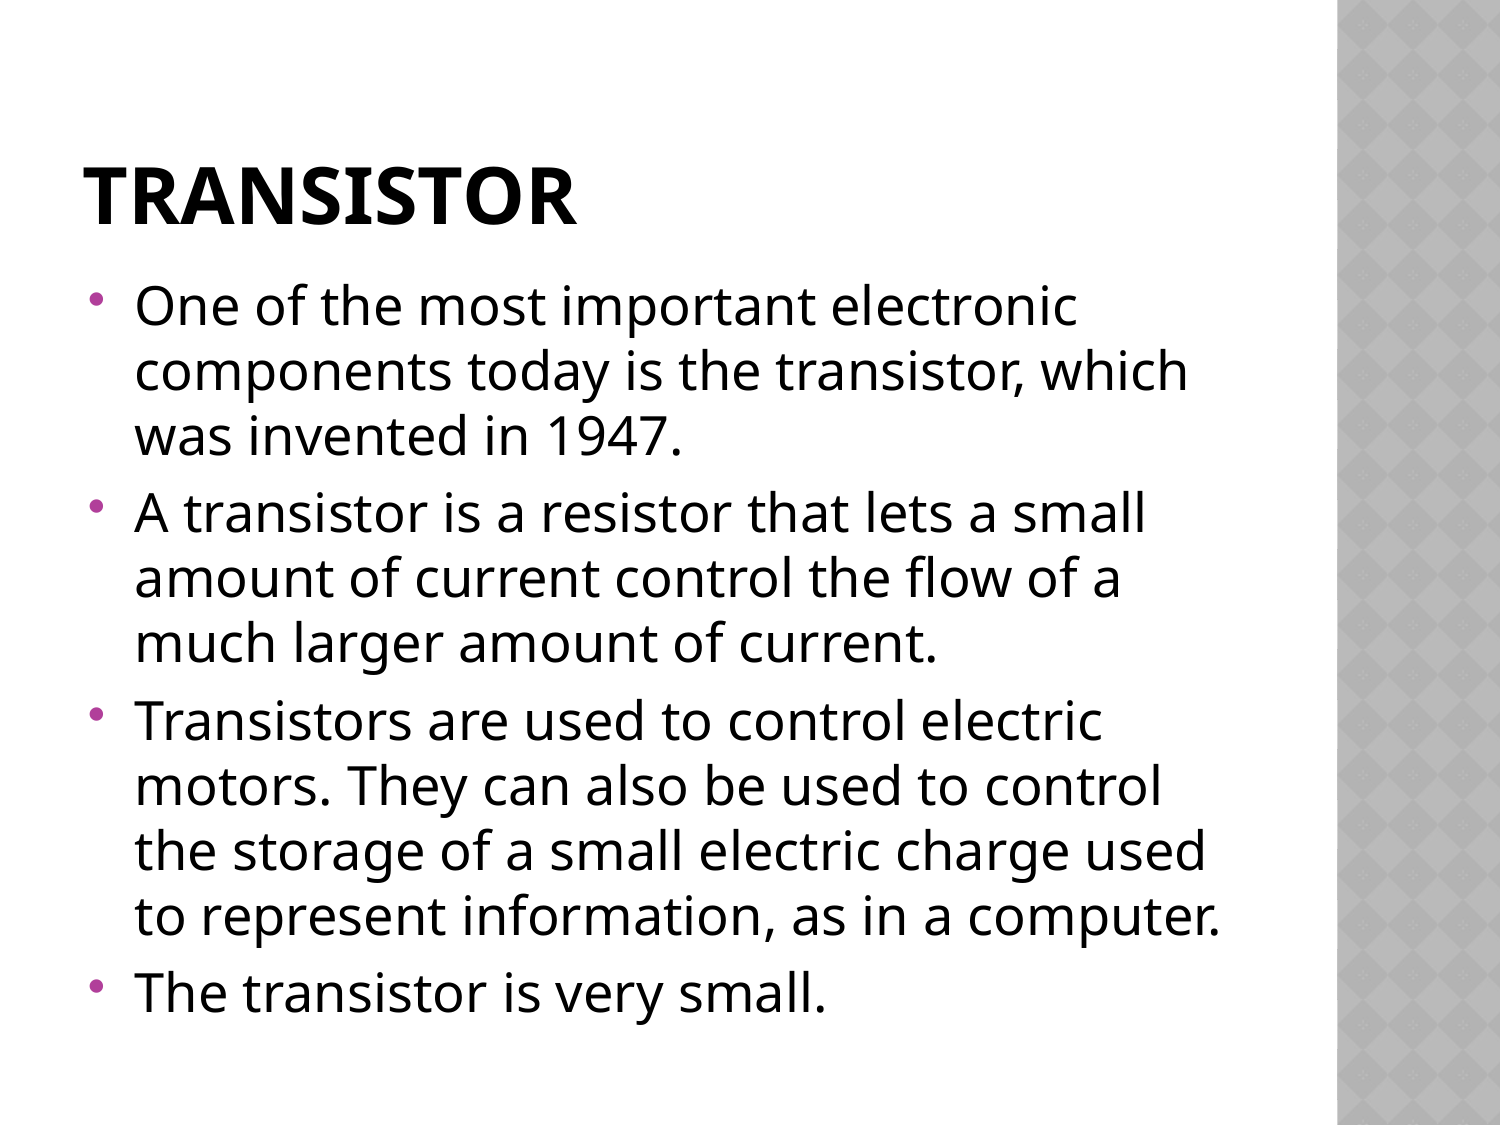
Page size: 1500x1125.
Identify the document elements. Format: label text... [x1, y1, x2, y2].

title transistor [75, 52, 1263, 240]
list One of the most important electronic components today is the transistor, which was invented in 1947. A transistor is a resistor that lets a small amount of current control the flow of a much larger amount of current. Transistors are used to control electric motors. They can also be used to control the storage of a small electric charge used to represent information, as in a computer. The transistor is very small. [75, 264, 1263, 1059]
